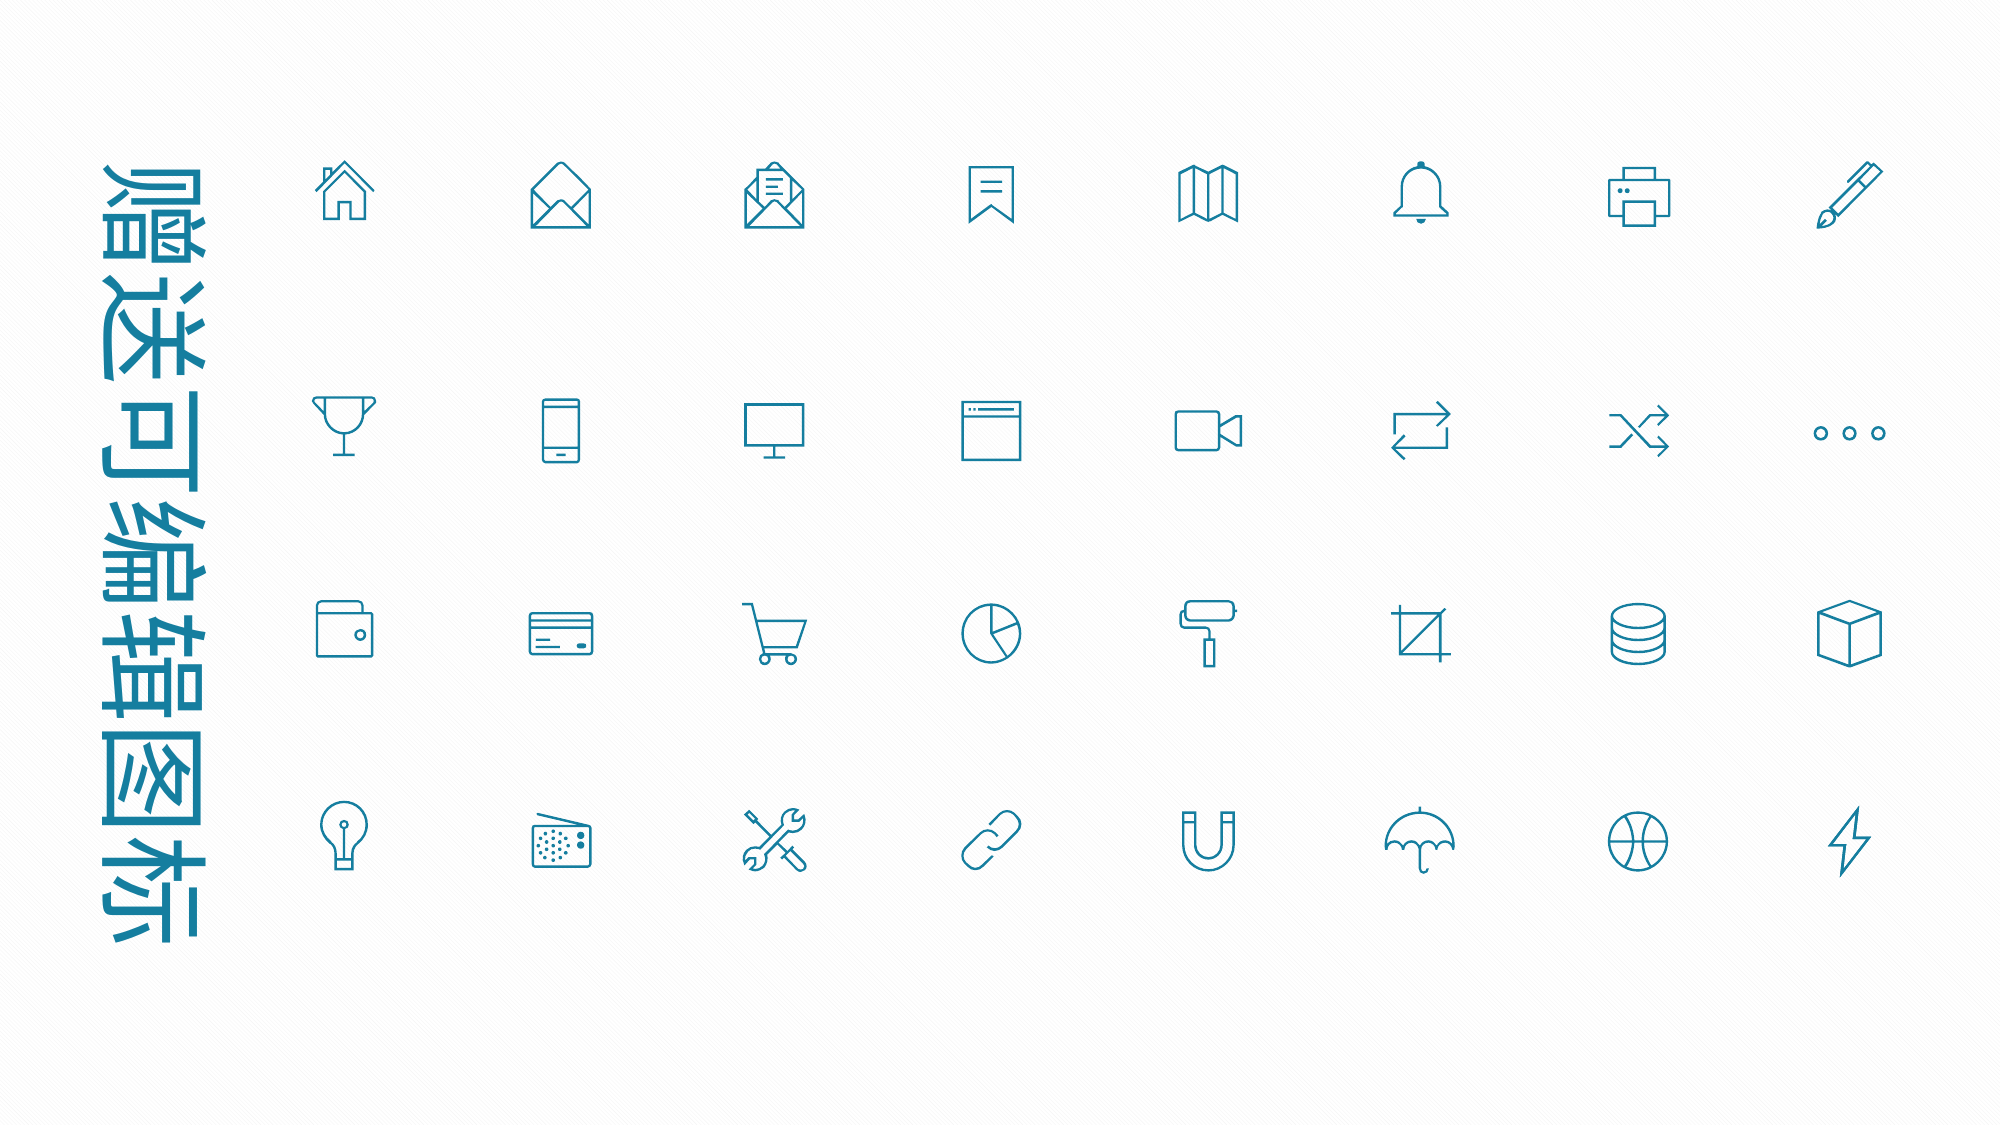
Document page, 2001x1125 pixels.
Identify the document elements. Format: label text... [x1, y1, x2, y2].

text_box [1816, 161, 1884, 229]
text_box [1607, 811, 1669, 872]
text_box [968, 166, 1014, 224]
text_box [961, 400, 1022, 462]
text_box [1179, 600, 1238, 668]
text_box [1391, 400, 1451, 461]
text_box [311, 396, 377, 457]
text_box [1608, 166, 1671, 227]
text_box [744, 161, 805, 229]
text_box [531, 812, 592, 868]
text_box [742, 602, 808, 666]
text_box [320, 800, 368, 871]
text_box [1182, 811, 1235, 872]
text_box [530, 161, 591, 229]
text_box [528, 612, 594, 656]
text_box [1609, 404, 1670, 458]
text_box [1178, 164, 1239, 223]
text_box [315, 600, 374, 658]
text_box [541, 398, 581, 464]
text_box [744, 403, 805, 459]
text_box [1817, 599, 1882, 668]
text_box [960, 808, 1023, 871]
text_box [1391, 604, 1451, 663]
text_box [961, 603, 1022, 664]
text_box [742, 807, 807, 873]
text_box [1813, 426, 1886, 441]
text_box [314, 160, 375, 221]
text_box 赠送可编辑图标 [65, 145, 232, 989]
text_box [1393, 161, 1449, 224]
text_box [1174, 410, 1243, 452]
text_box [1827, 805, 1872, 878]
text_box [1384, 806, 1455, 874]
text_box [1610, 602, 1666, 666]
